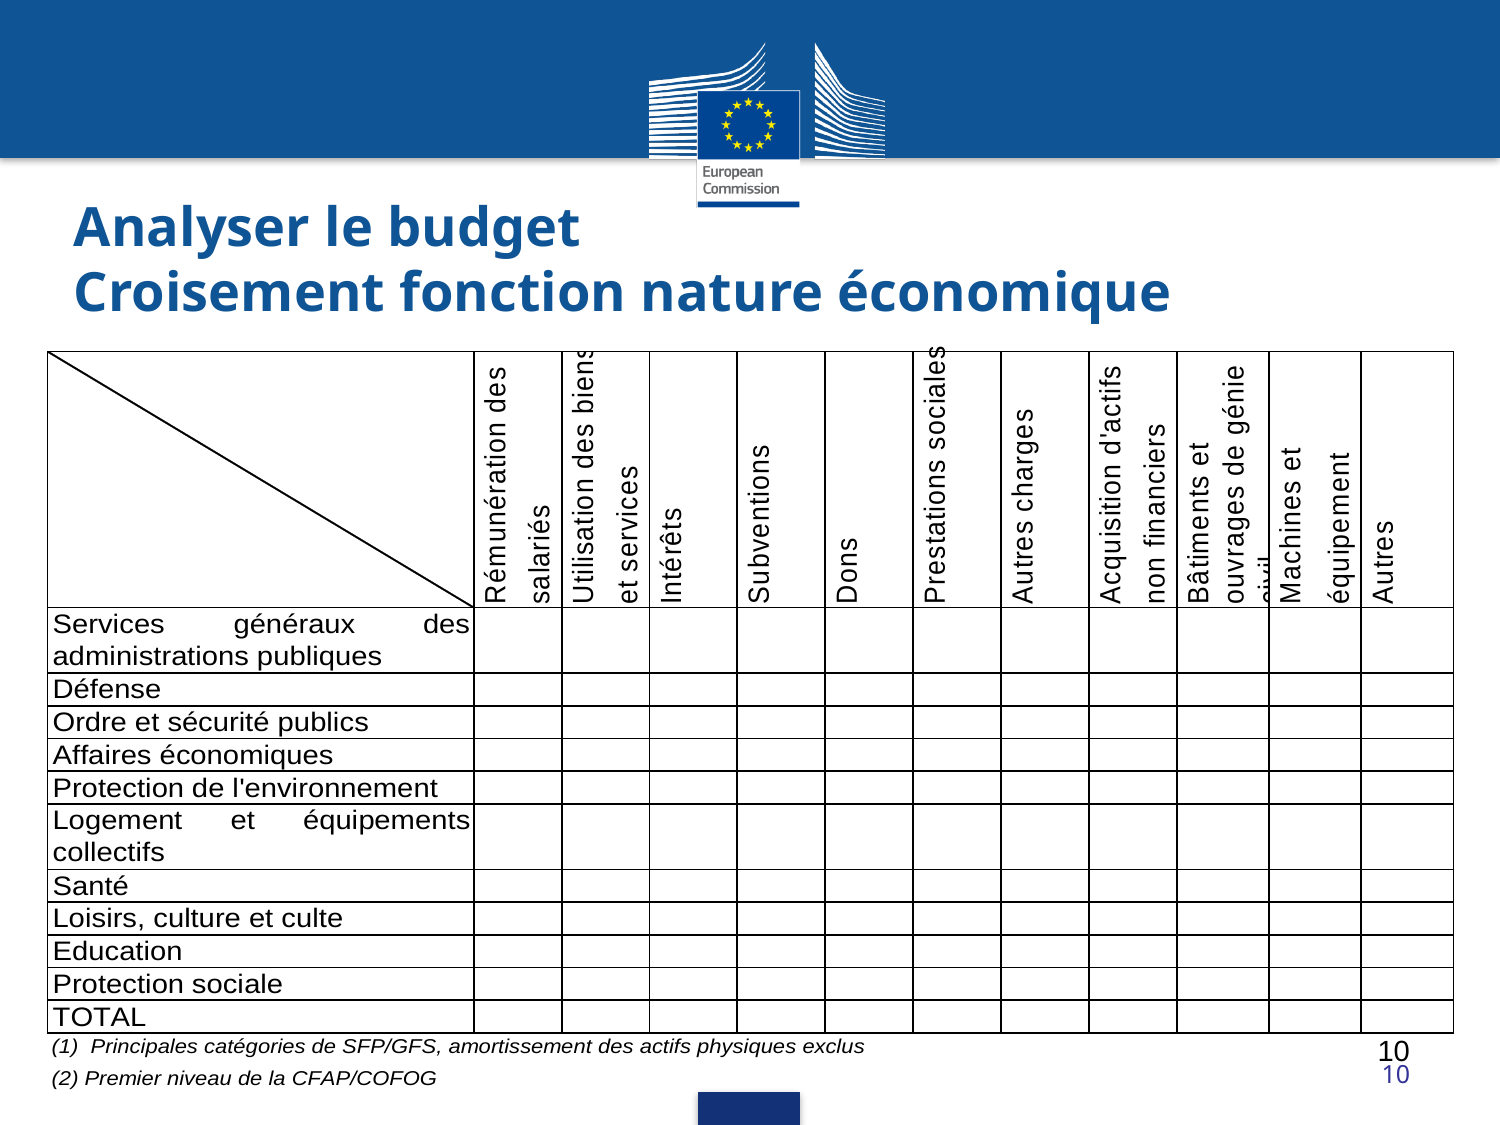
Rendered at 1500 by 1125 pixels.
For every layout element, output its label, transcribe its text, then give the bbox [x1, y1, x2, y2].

title Analyser le budget Croisement fonction nature économique [0, 163, 1500, 352]
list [34, 339, 1474, 1095]
picture [649, 42, 885, 163]
